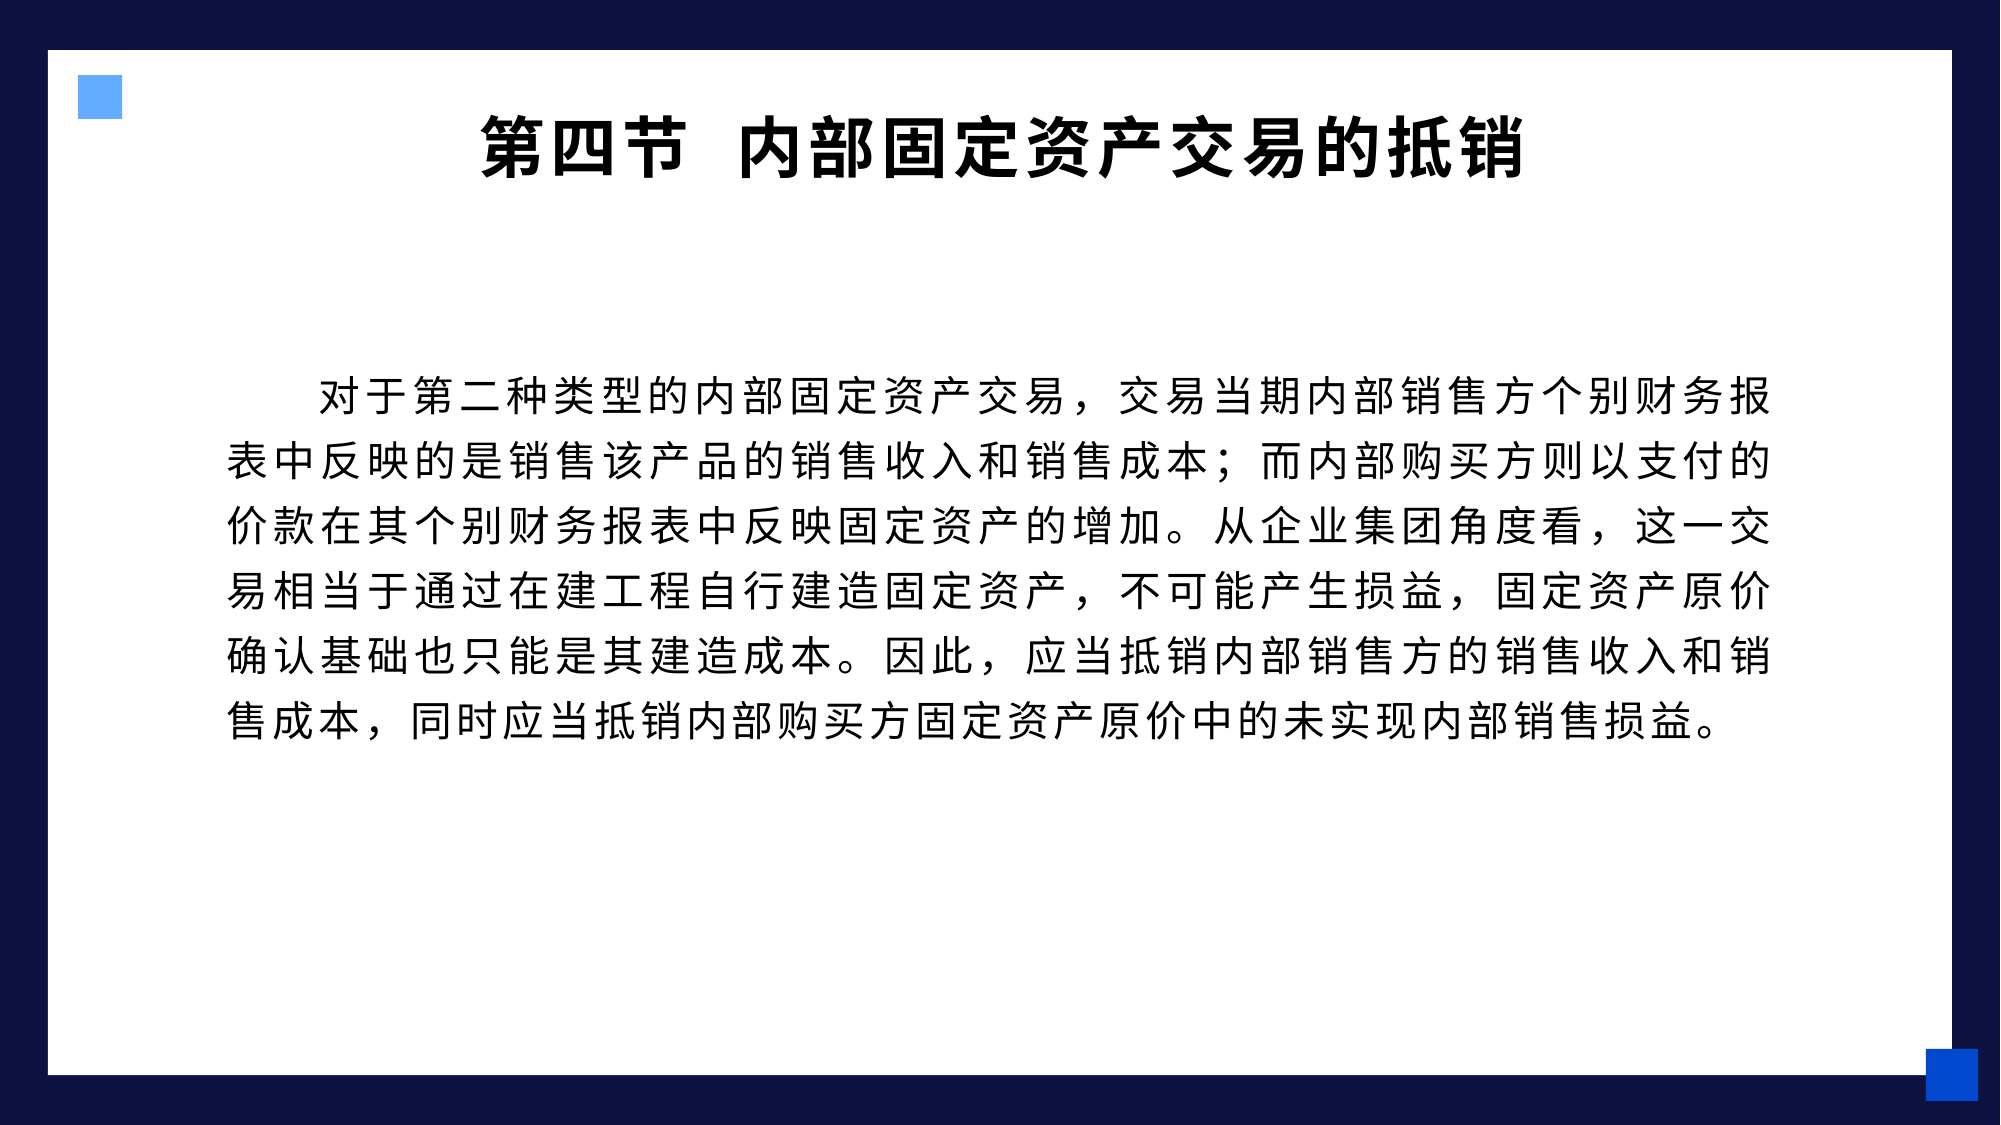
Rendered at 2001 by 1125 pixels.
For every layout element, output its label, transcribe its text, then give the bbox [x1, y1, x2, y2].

list 对于第二种类型的内部固定资产交易，交易当期内部销售方个别财务报表中反映的是销售该产品的销售收入和销售成本；而内部购买方则以支付的价款在其个别财务报表中反映固定资产的增加。从企业集团角度看，这一交易相当于通过在建工程自行建造固定资产，不可能产生损益，固定资产原价确认基础也只能是其建造成本。因此，应当抵销内部销售方的销售收入和销售成本，同时应当抵销内部购买方固定资产原价中的未实现内部销售损益。 [210, 354, 1790, 921]
text_box 第四节 内部固定资产交易的抵销 [376, 75, 1625, 200]
